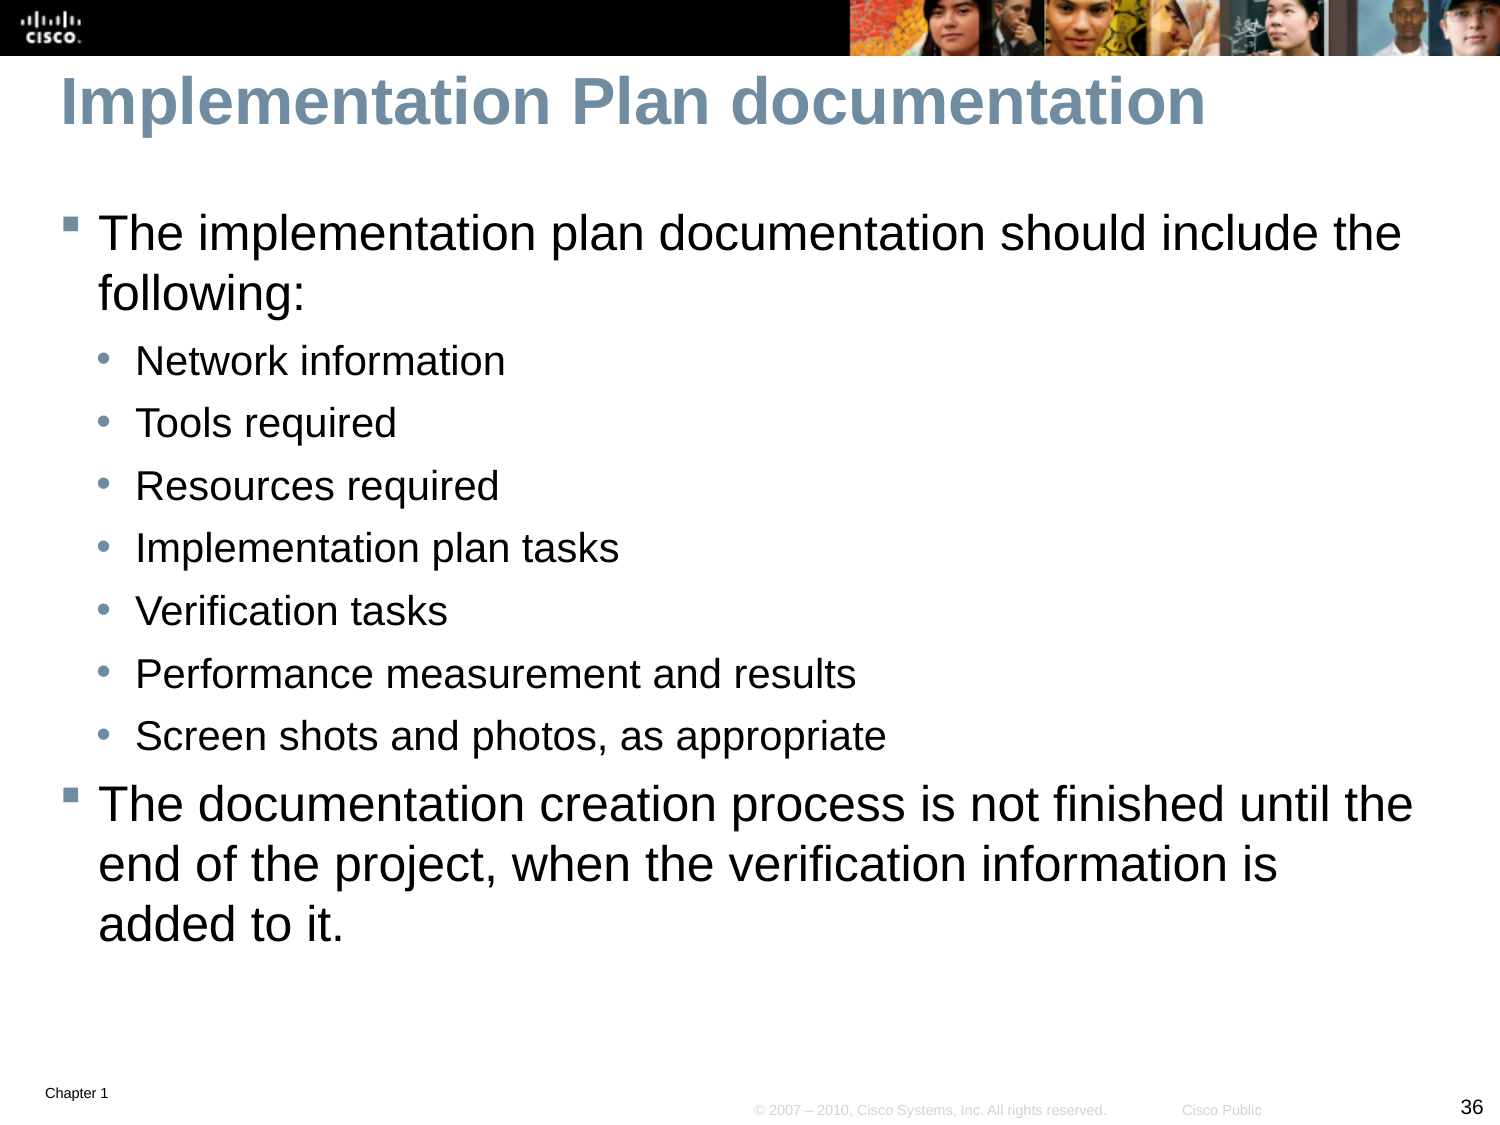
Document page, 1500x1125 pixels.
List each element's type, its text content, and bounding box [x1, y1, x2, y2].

title Implementation Plan documentation [45, 59, 1444, 182]
picture [0, 0, 1500, 56]
list The implementation plan documentation should include the following: Network information Tools required Resources required Implementation plan tasks Verification tasks Performance measurement and results Screen shots and photos, as appropriate The documentation creation process is not finished until the end of the project, when the verification information is added to it. [45, 193, 1444, 1037]
